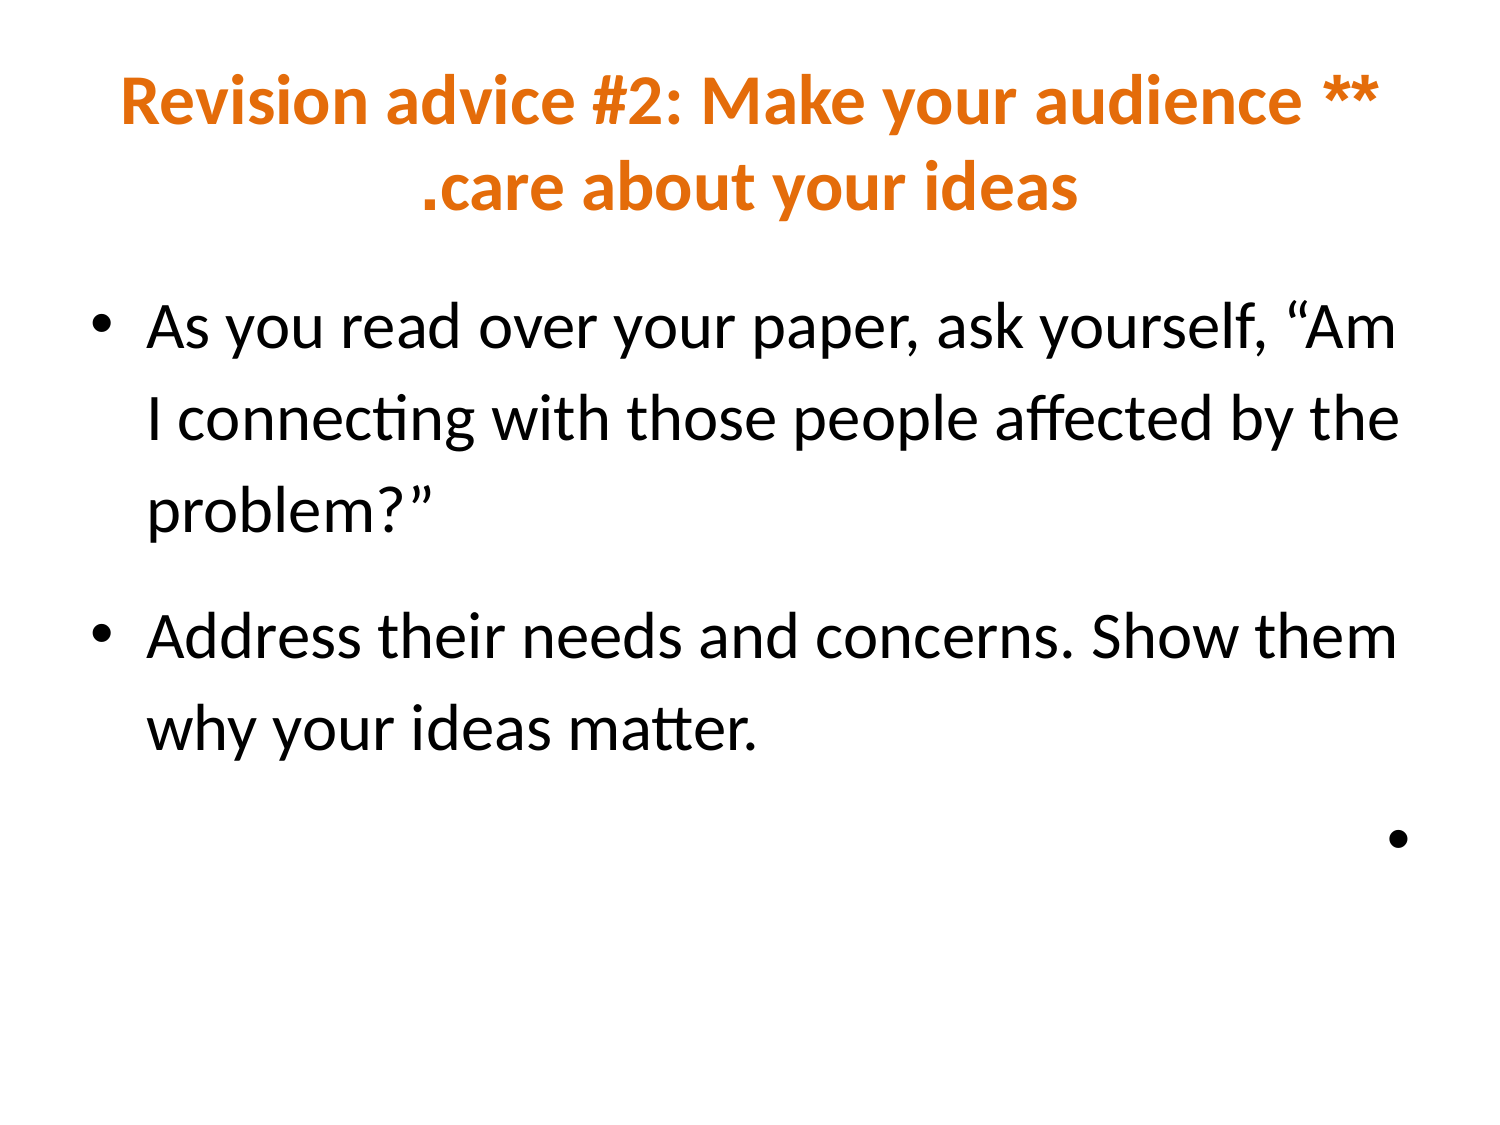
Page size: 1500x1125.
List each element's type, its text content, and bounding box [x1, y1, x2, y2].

list As you read over your paper, ask yourself, “Am I connecting with those people affected by the problem?” Address their needs and concerns. Show them why your ideas matter. [75, 262, 1425, 1005]
title ** Revision advice #2: Make your audience care about your ideas. [75, 45, 1425, 233]
